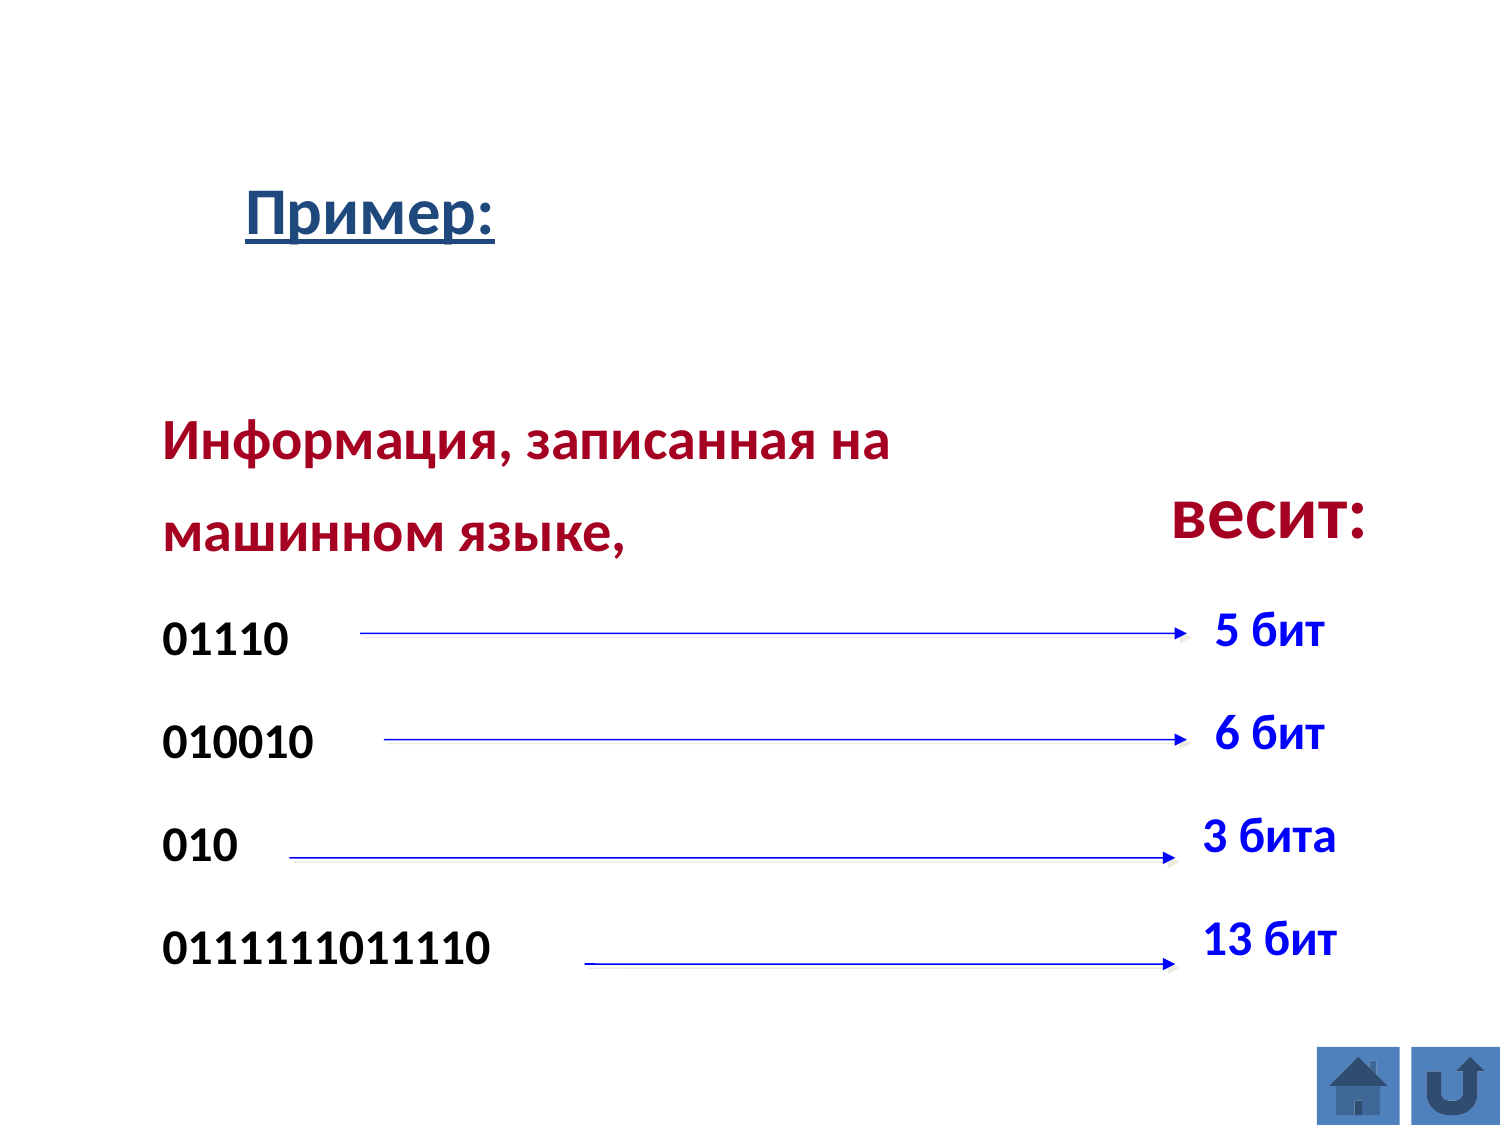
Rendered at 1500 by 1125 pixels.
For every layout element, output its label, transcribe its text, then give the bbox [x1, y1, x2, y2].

text_box [289, 851, 1176, 865]
text_box [360, 627, 1187, 640]
text_box [584, 957, 1176, 971]
text_box [383, 733, 1187, 746]
text_box весит: 5 бит 6 бит 3 бита 13 бит [1039, 456, 1500, 973]
text_box Пример: [230, 160, 1306, 256]
text_box Информация, записанная на машинном языке, 01110 010010 010 0111111011110 [147, 373, 987, 982]
text_box [1411, 1046, 1500, 1125]
text_box [1316, 1046, 1400, 1125]
